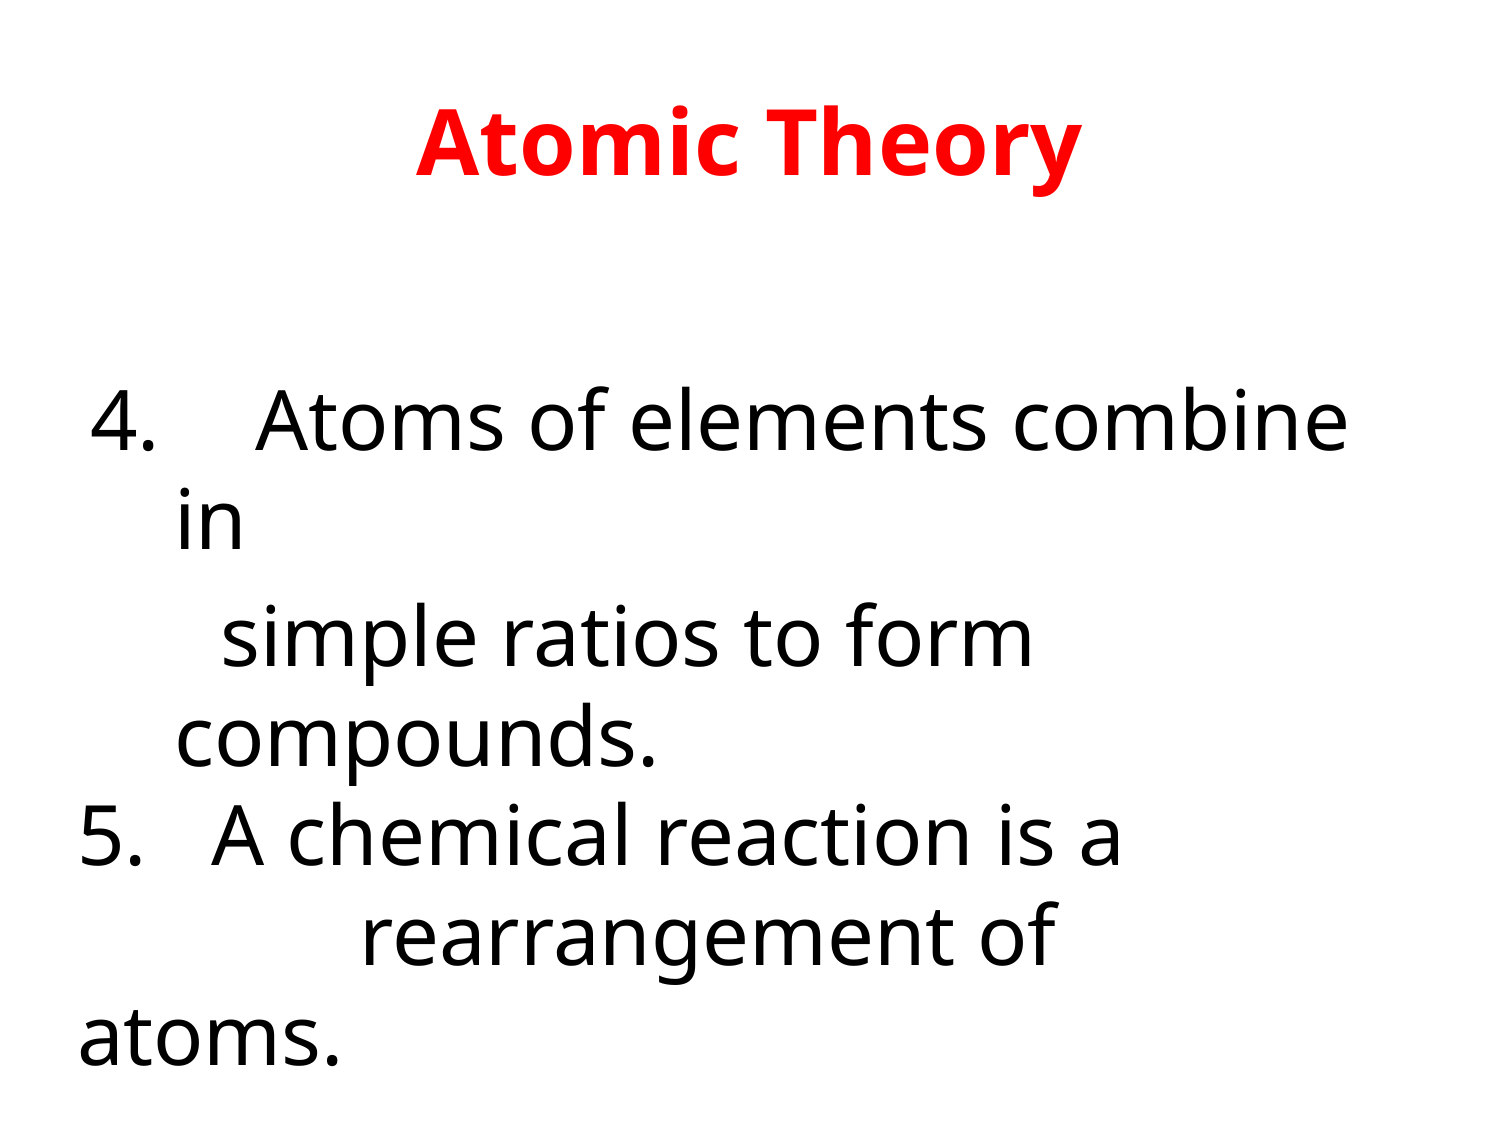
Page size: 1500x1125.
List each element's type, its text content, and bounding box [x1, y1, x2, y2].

title Atomic Theory [75, 45, 1425, 233]
text_box 5. A chemical reaction is a rearrangement of atoms. [62, 774, 1350, 1090]
list 4. Atoms of elements combine in simple ratios to form compounds. [75, 262, 1425, 1005]
